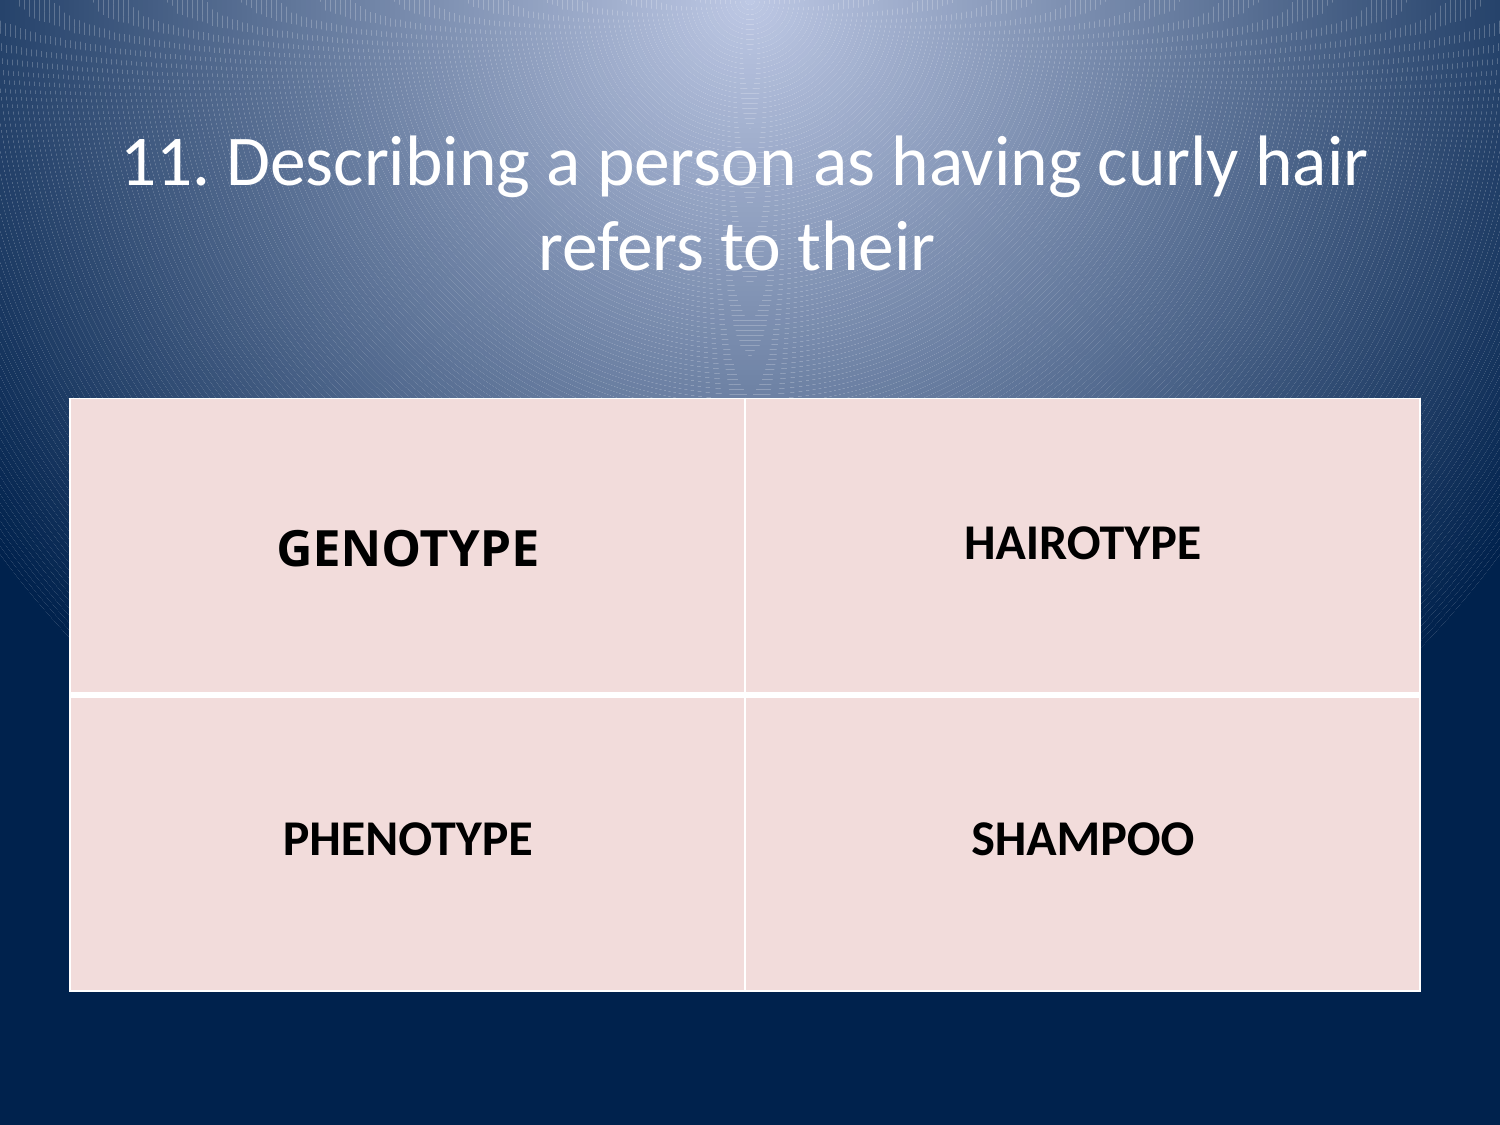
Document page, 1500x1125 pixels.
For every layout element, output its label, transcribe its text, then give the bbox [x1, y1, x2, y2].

table_header HAIROTYPE [746, 399, 1419, 692]
table_cell SHAMPOO [746, 698, 1419, 990]
table_header GENOTYPE [71, 399, 744, 692]
title 11. Describing a person as having curly hair refers to their [70, 105, 1421, 293]
table_cell PHENOTYPE [71, 698, 744, 990]
